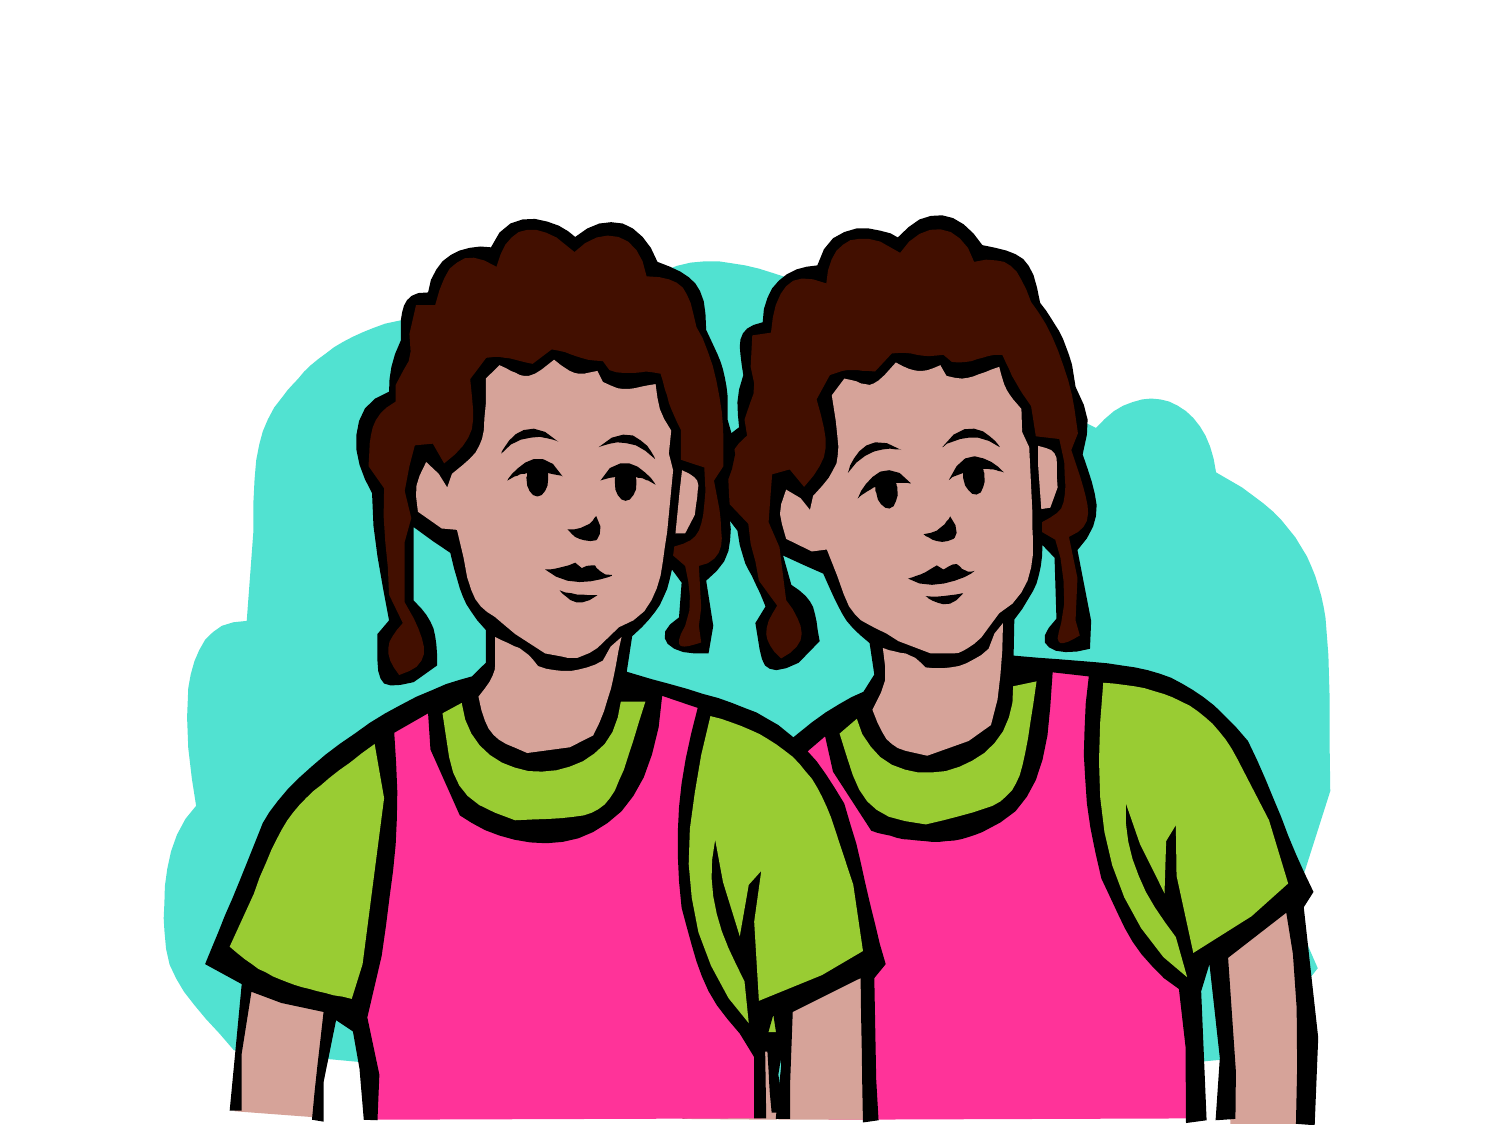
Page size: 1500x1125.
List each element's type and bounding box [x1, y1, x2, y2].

picture [162, 199, 1332, 1125]
